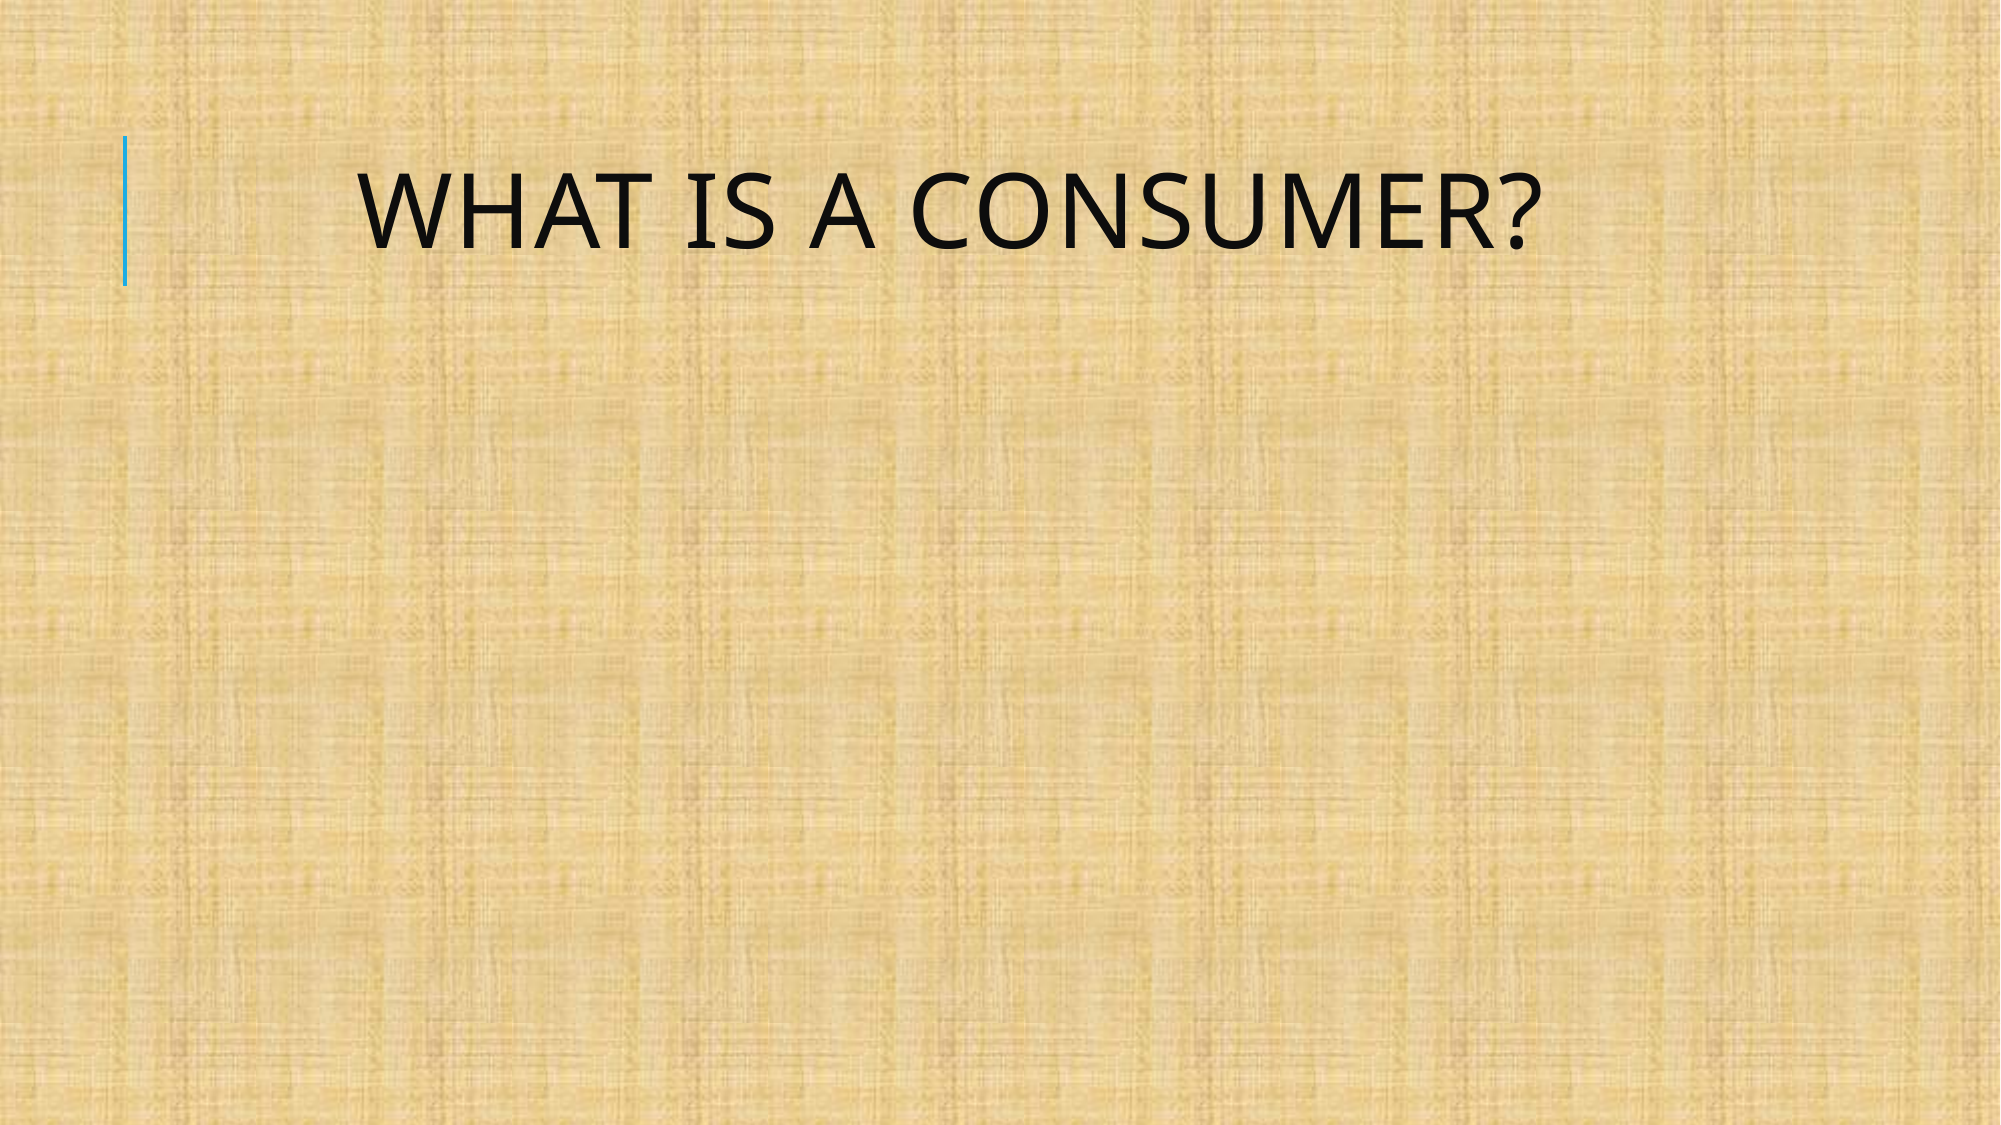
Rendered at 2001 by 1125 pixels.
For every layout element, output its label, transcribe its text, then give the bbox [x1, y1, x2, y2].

picture [0, 0, 2001, 1125]
title What is a consumer? [168, 96, 1763, 342]
